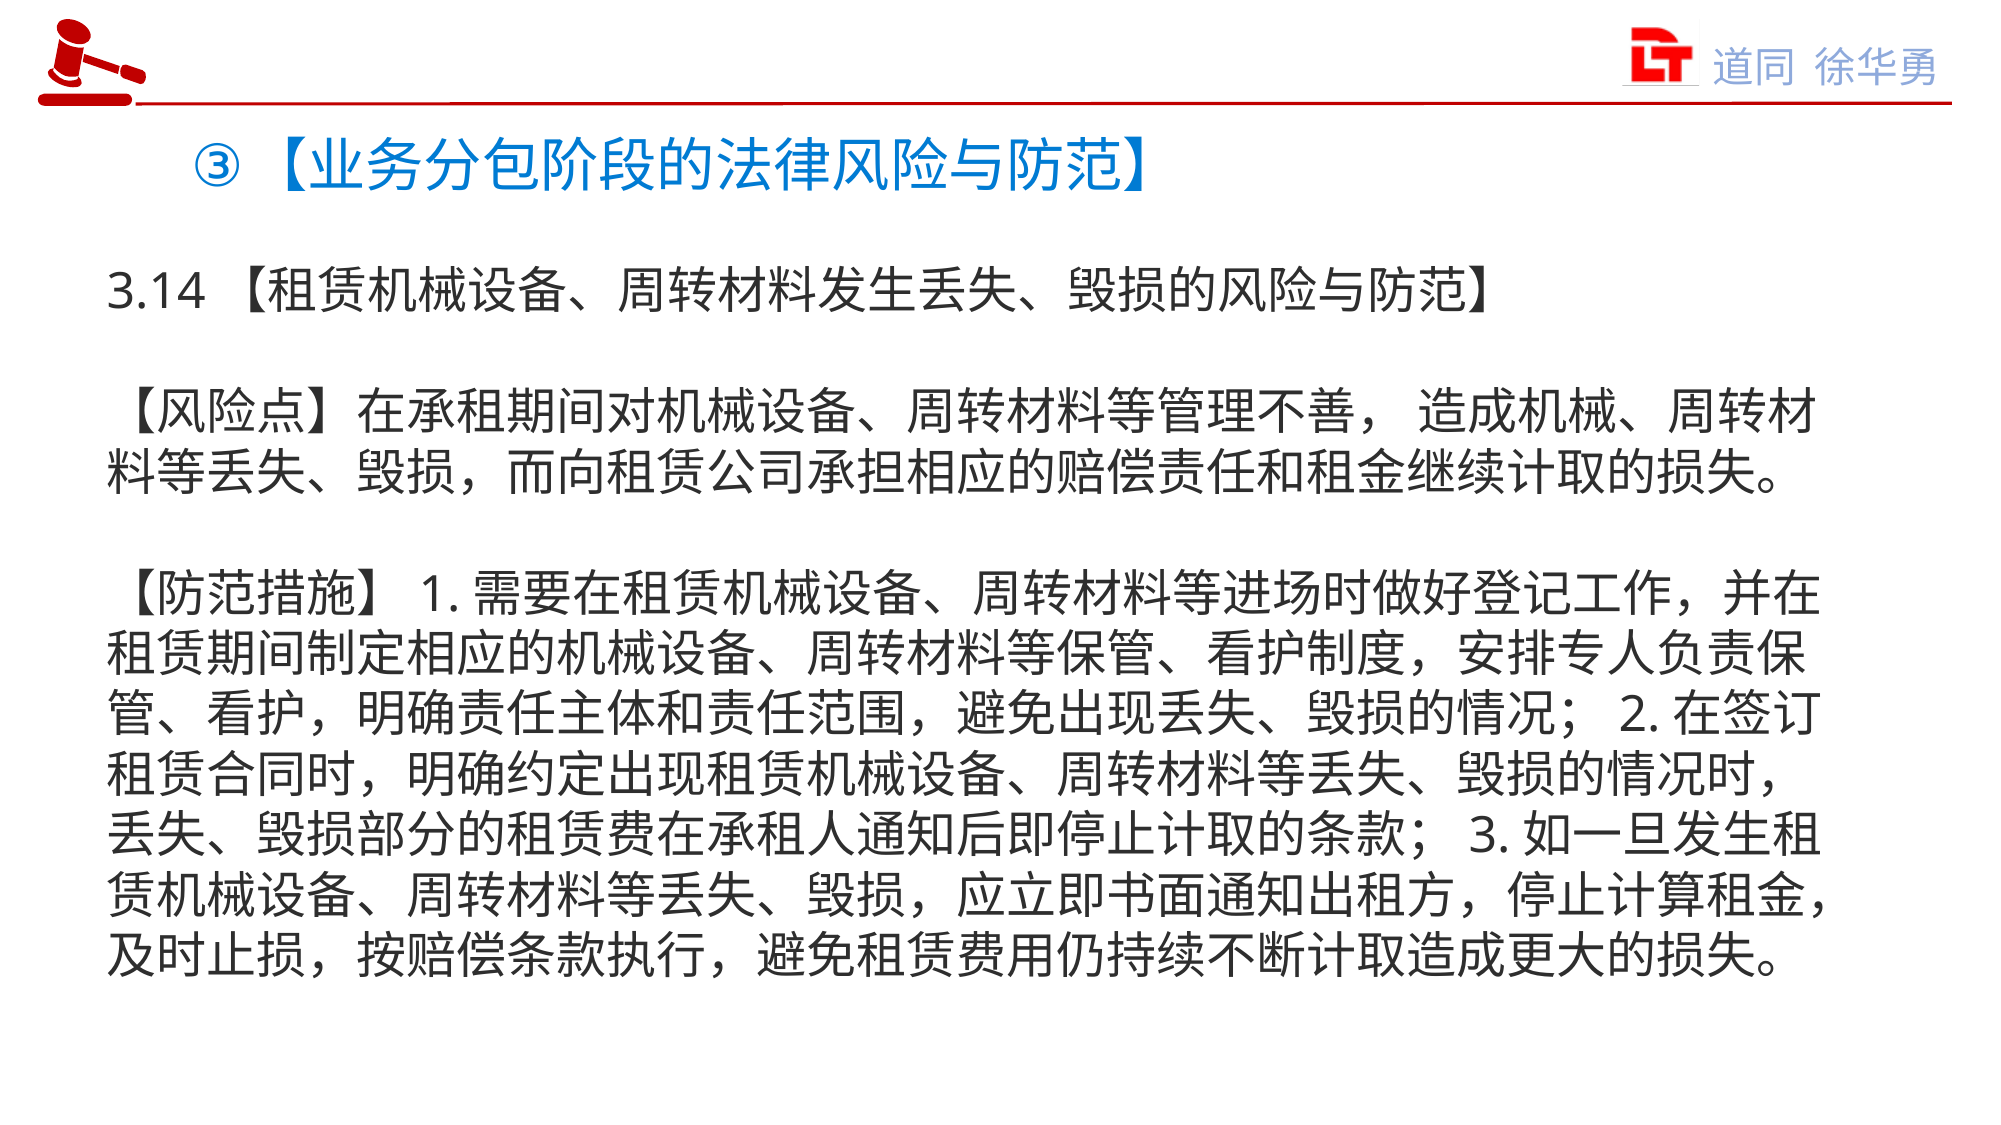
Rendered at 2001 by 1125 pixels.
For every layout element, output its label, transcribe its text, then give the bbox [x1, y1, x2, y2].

picture [1622, 19, 1699, 97]
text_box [37, 17, 1954, 106]
text_box 【业务分包阶段的法律风险与防范】 3.14【租赁机械设备、周转材料发生丢失、毁损的风险与防范】 【风险点】在承租期间对机械设备、周转材料等管理不善， 造成机械、周转材料等丢失、毁损，而向租赁公司承担相应的赔偿责任和租金继续计取的损失。 【防范措施】1.需要在租赁机械设备、周转材料等进场时做好登记工作，并在租赁期间制定相应的机械设备、周转材料等保管、看护制度，安排专人负责保管、看护，明确责任主体和责任范围，避免出现丢失、毁损的情况；2.在签订租赁合同时，明确约定出现租赁机械设备、周转材料等丢失、毁损的情况时，丢失、毁损部分的租赁费在承租人通知后即停止计取的条款；3.如一旦发生租赁机械设备、周转材料等丢失、毁损，应立即书面通知出租方，停止计算租金，及时止损，按赔偿条款执行，避免租赁费用仍持续不断计取造成更大的损失。 [91, 130, 1867, 991]
